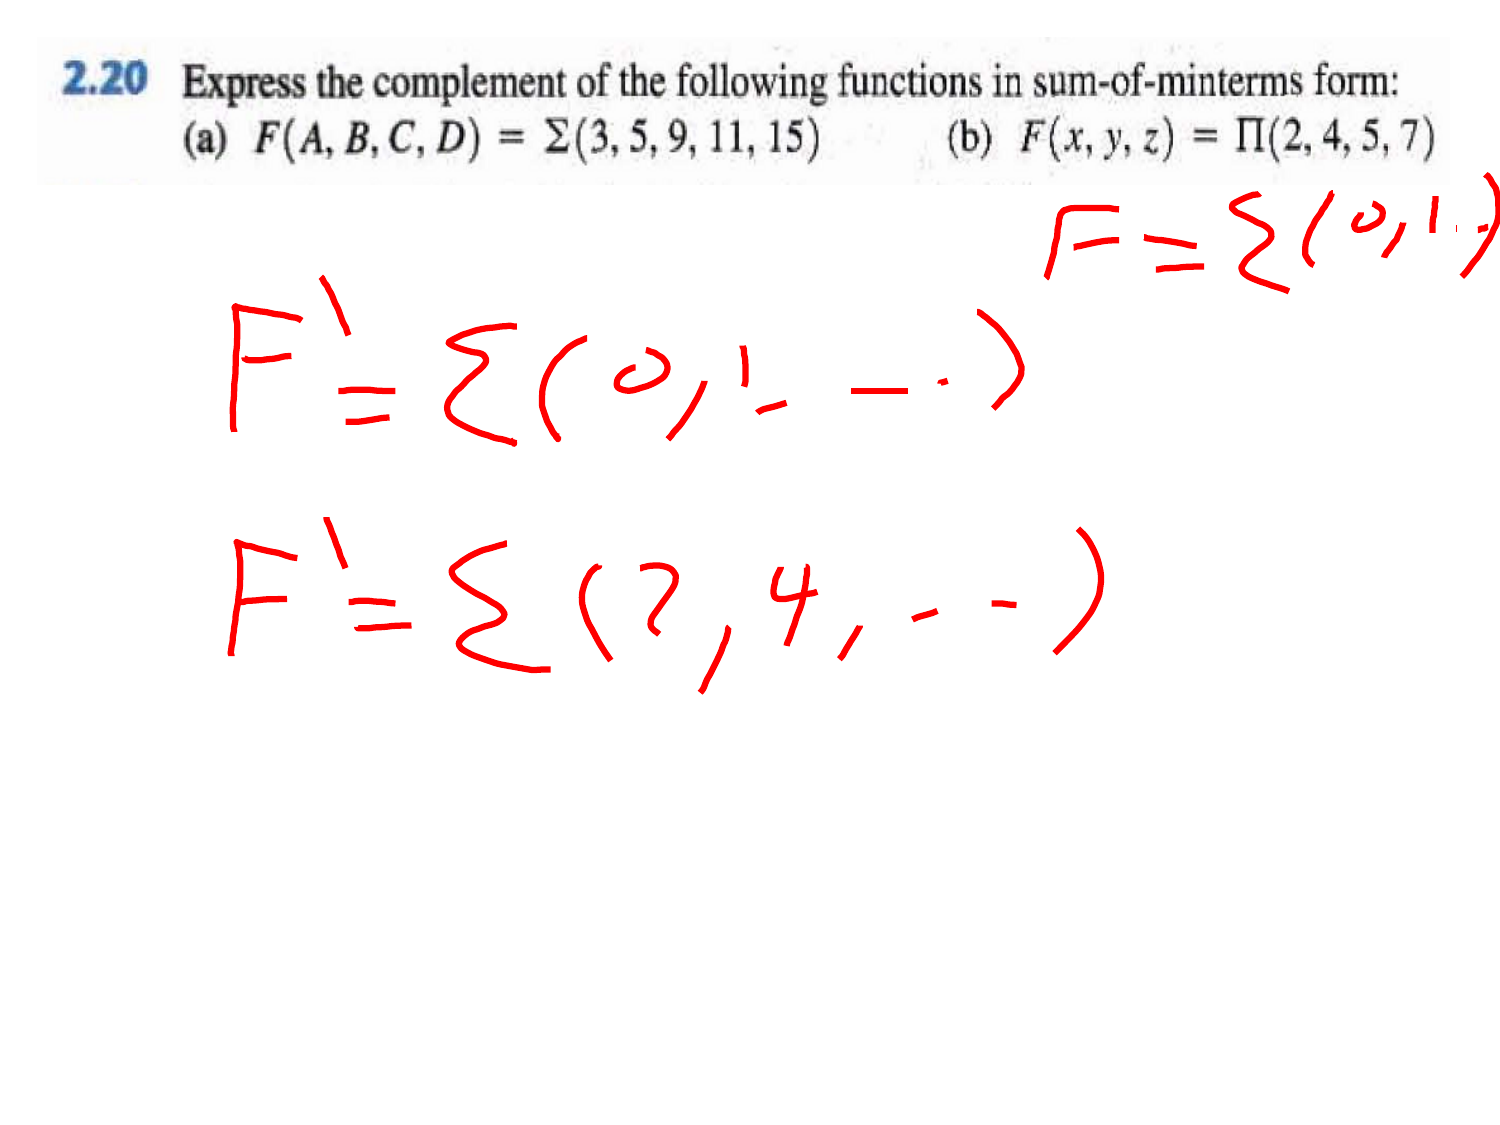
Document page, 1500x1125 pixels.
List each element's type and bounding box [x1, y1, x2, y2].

text_box [230, 174, 1499, 694]
picture [37, 37, 1451, 185]
